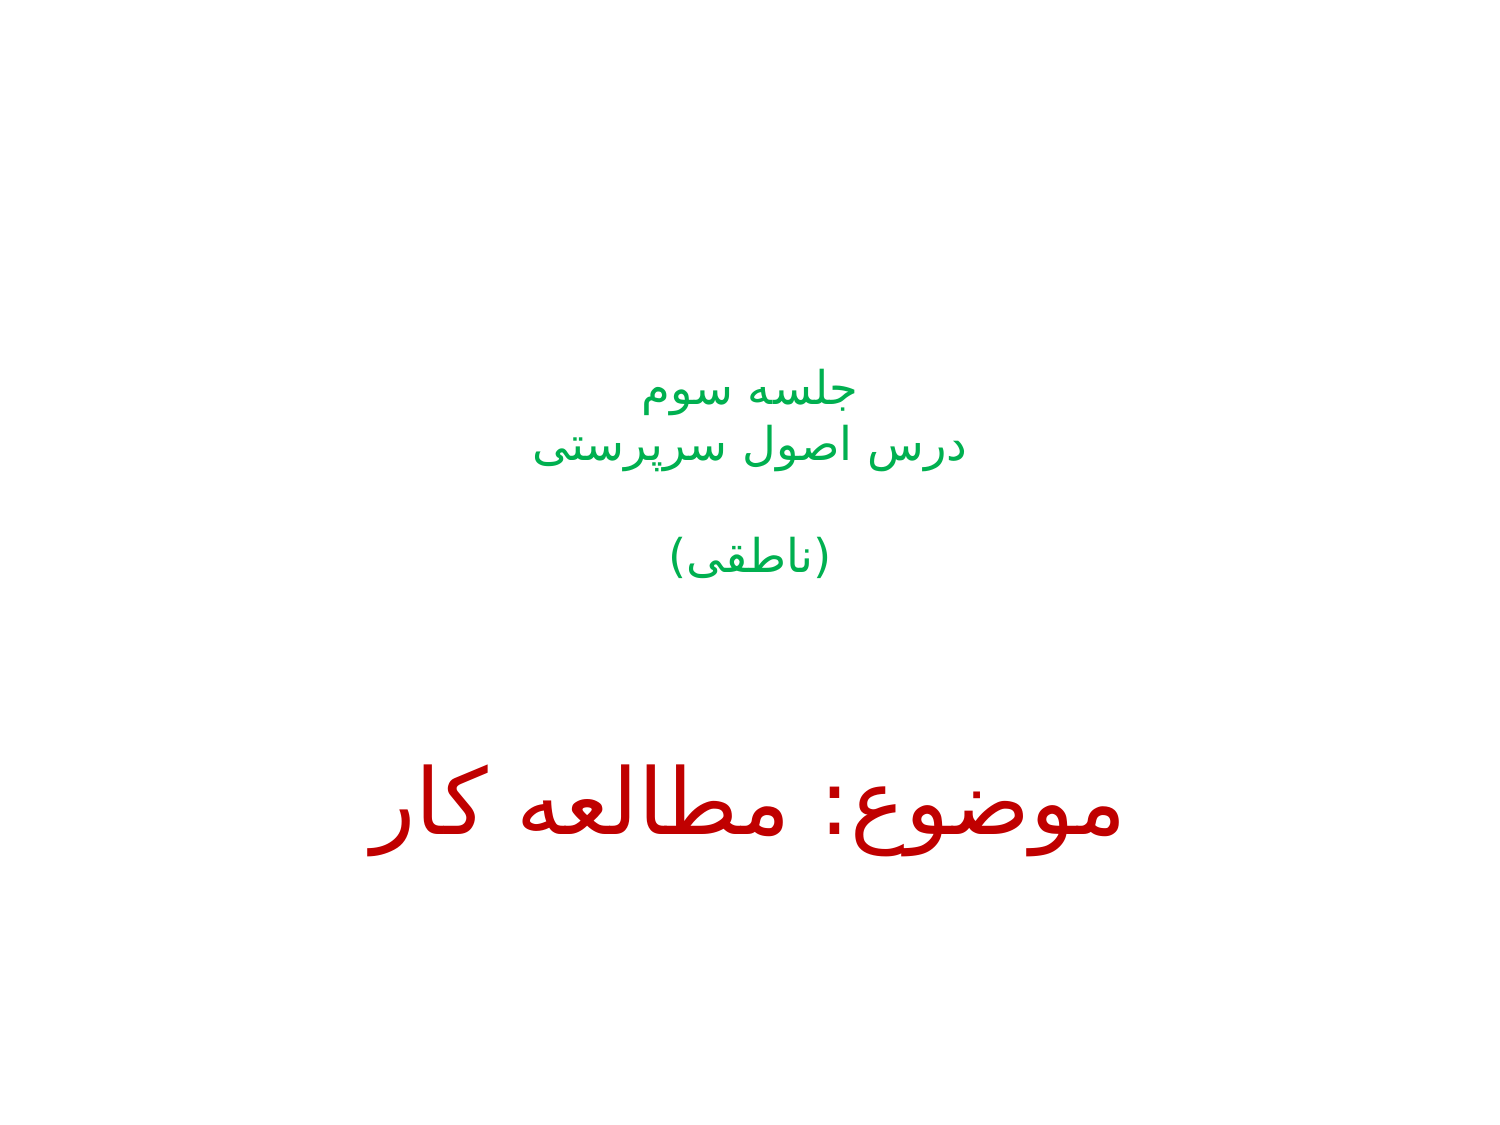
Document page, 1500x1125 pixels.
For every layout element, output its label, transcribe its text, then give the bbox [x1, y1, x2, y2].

title جلسه سوم درس اصول سرپرستی (ناطقی) [112, 349, 1388, 591]
subtitle موضوع: مطالعه کار [225, 637, 1275, 925]
